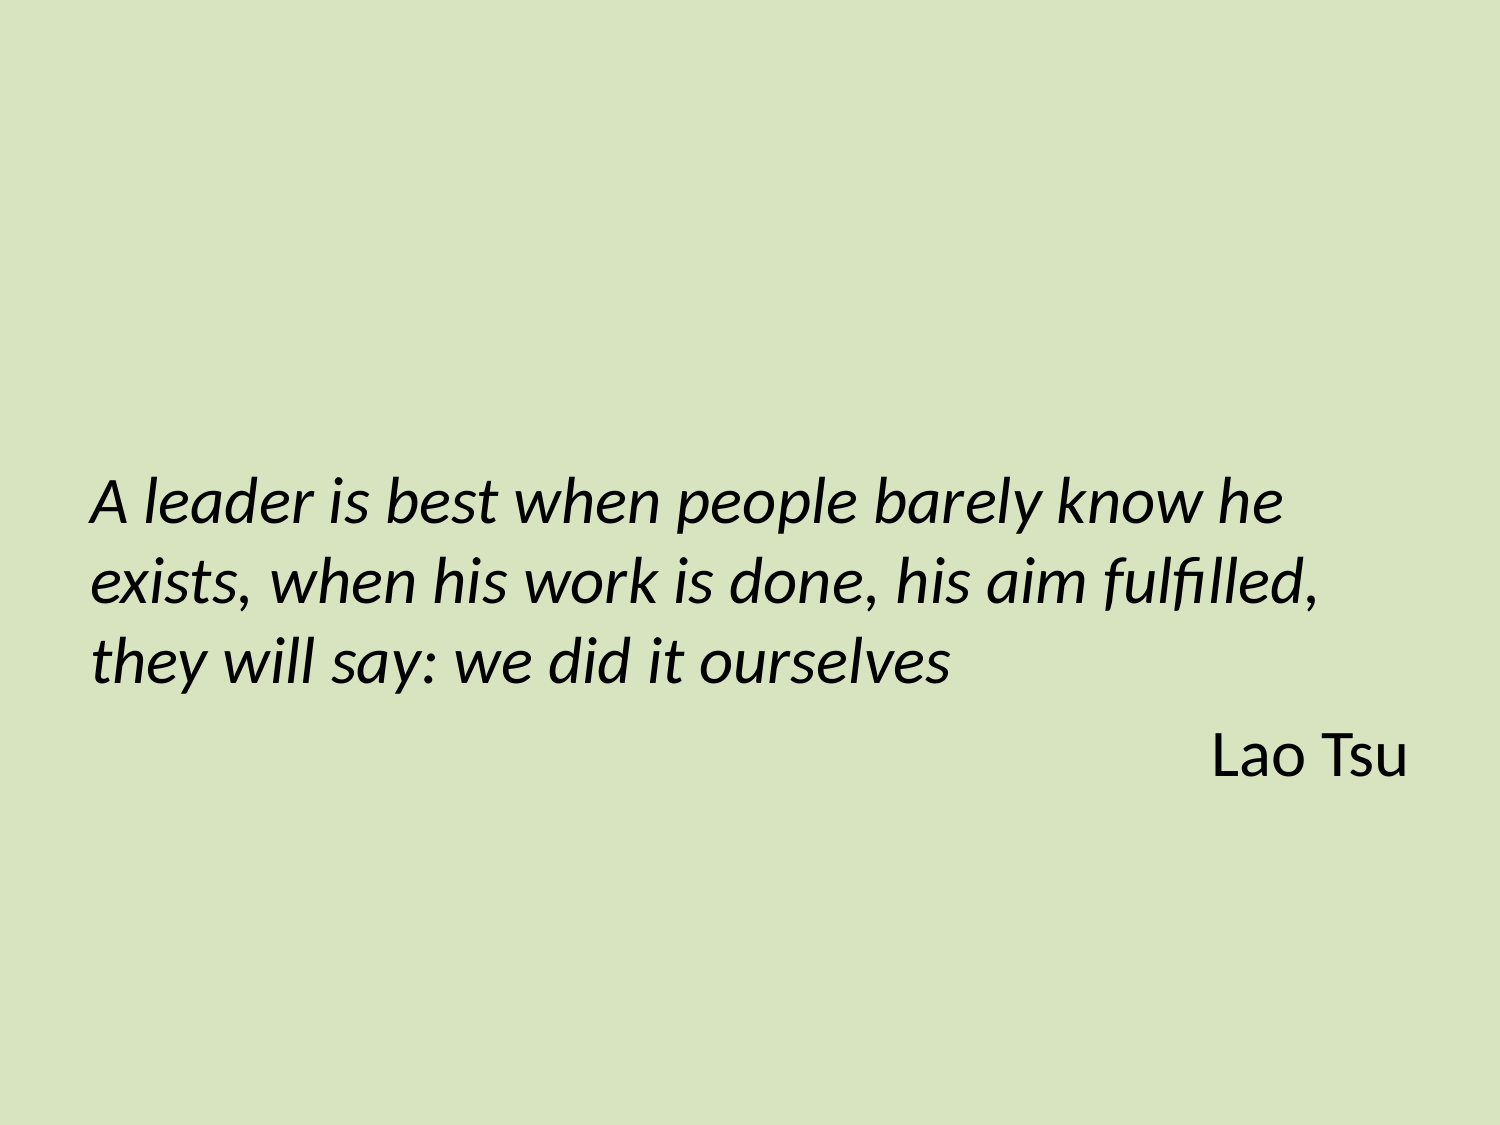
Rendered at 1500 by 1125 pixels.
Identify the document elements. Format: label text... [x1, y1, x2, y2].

list A leader is best when people barely know he exists, when his work is done, his aim fulfilled, they will say: we did it ourselves Lao Tsu [75, 262, 1425, 1005]
